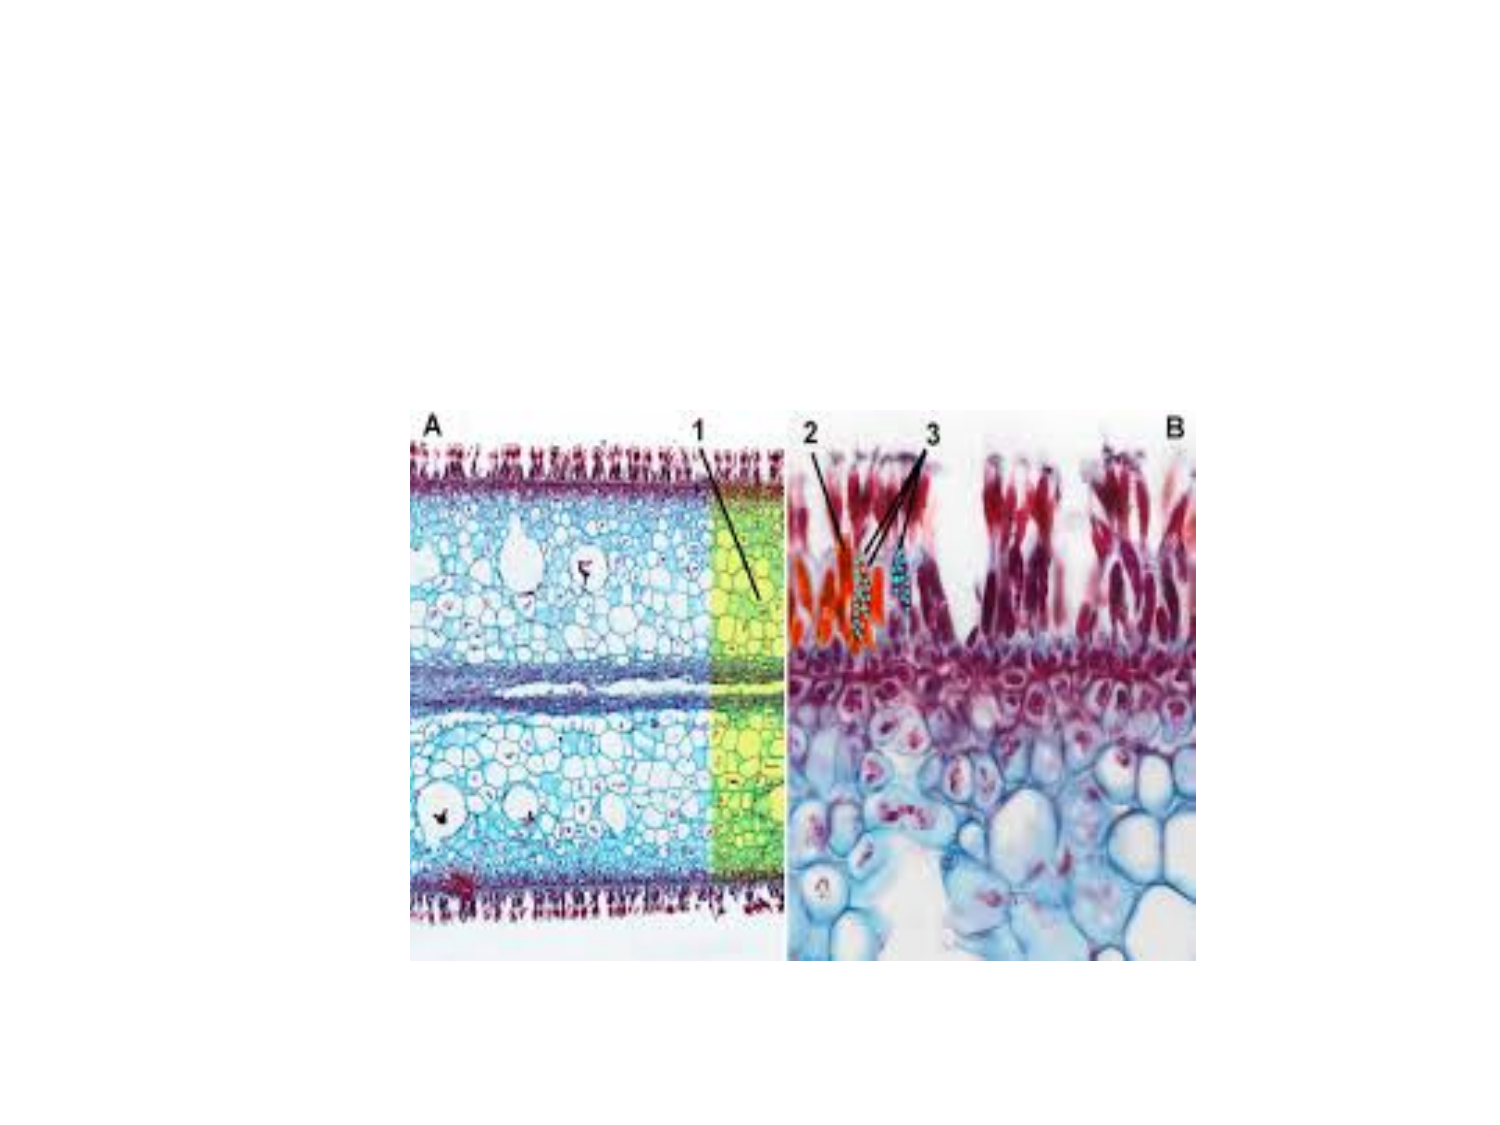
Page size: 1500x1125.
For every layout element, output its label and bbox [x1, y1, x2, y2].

list [409, 409, 1196, 962]
